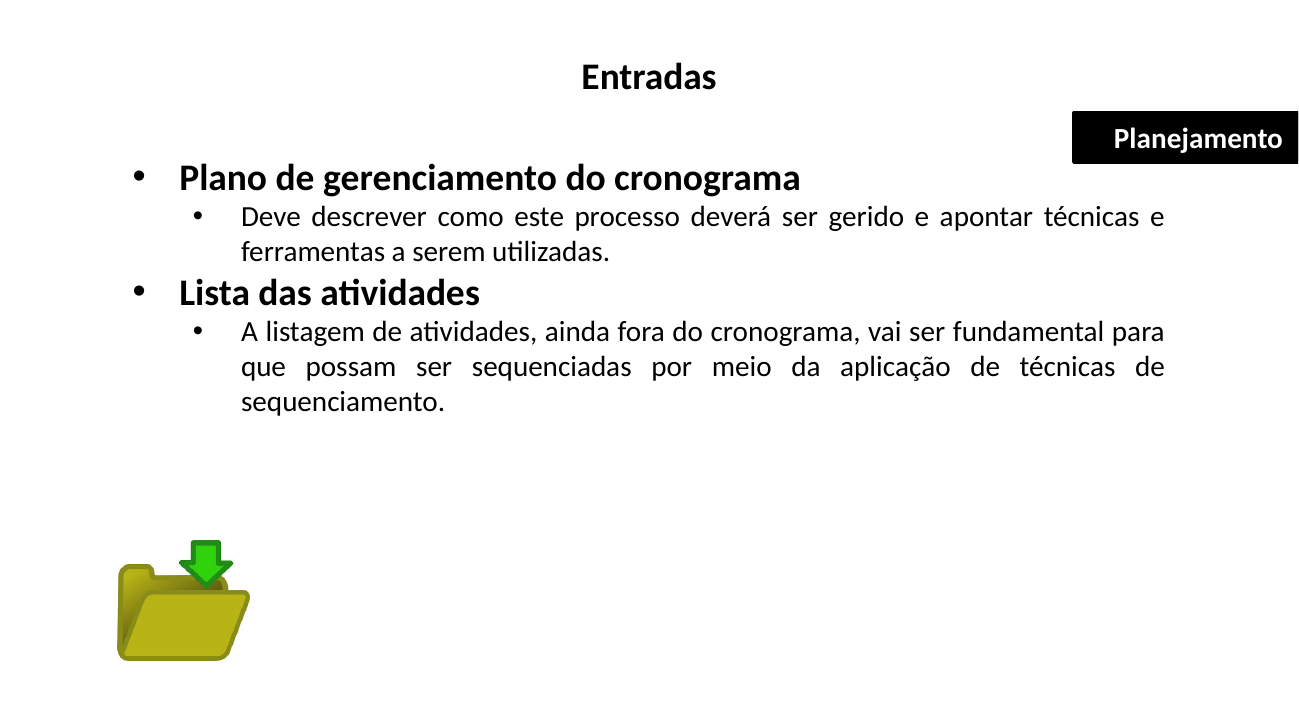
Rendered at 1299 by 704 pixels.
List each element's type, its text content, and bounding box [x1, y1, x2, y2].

text_box Plano de gerenciamento do cronograma Deve descrever como este processo deverá ser gerido e apontar técnicas e ferramentas a serem utilizadas. Lista das atividades A listagem de atividades, ainda fora do cronograma, vai ser fundamental para que possam ser sequenciadas por meio da aplicação de técnicas de sequenciamento. [117, 145, 1181, 428]
text_box Planejamento [1074, 112, 1299, 162]
text_box Entradas [0, 44, 1299, 106]
picture [117, 540, 250, 661]
